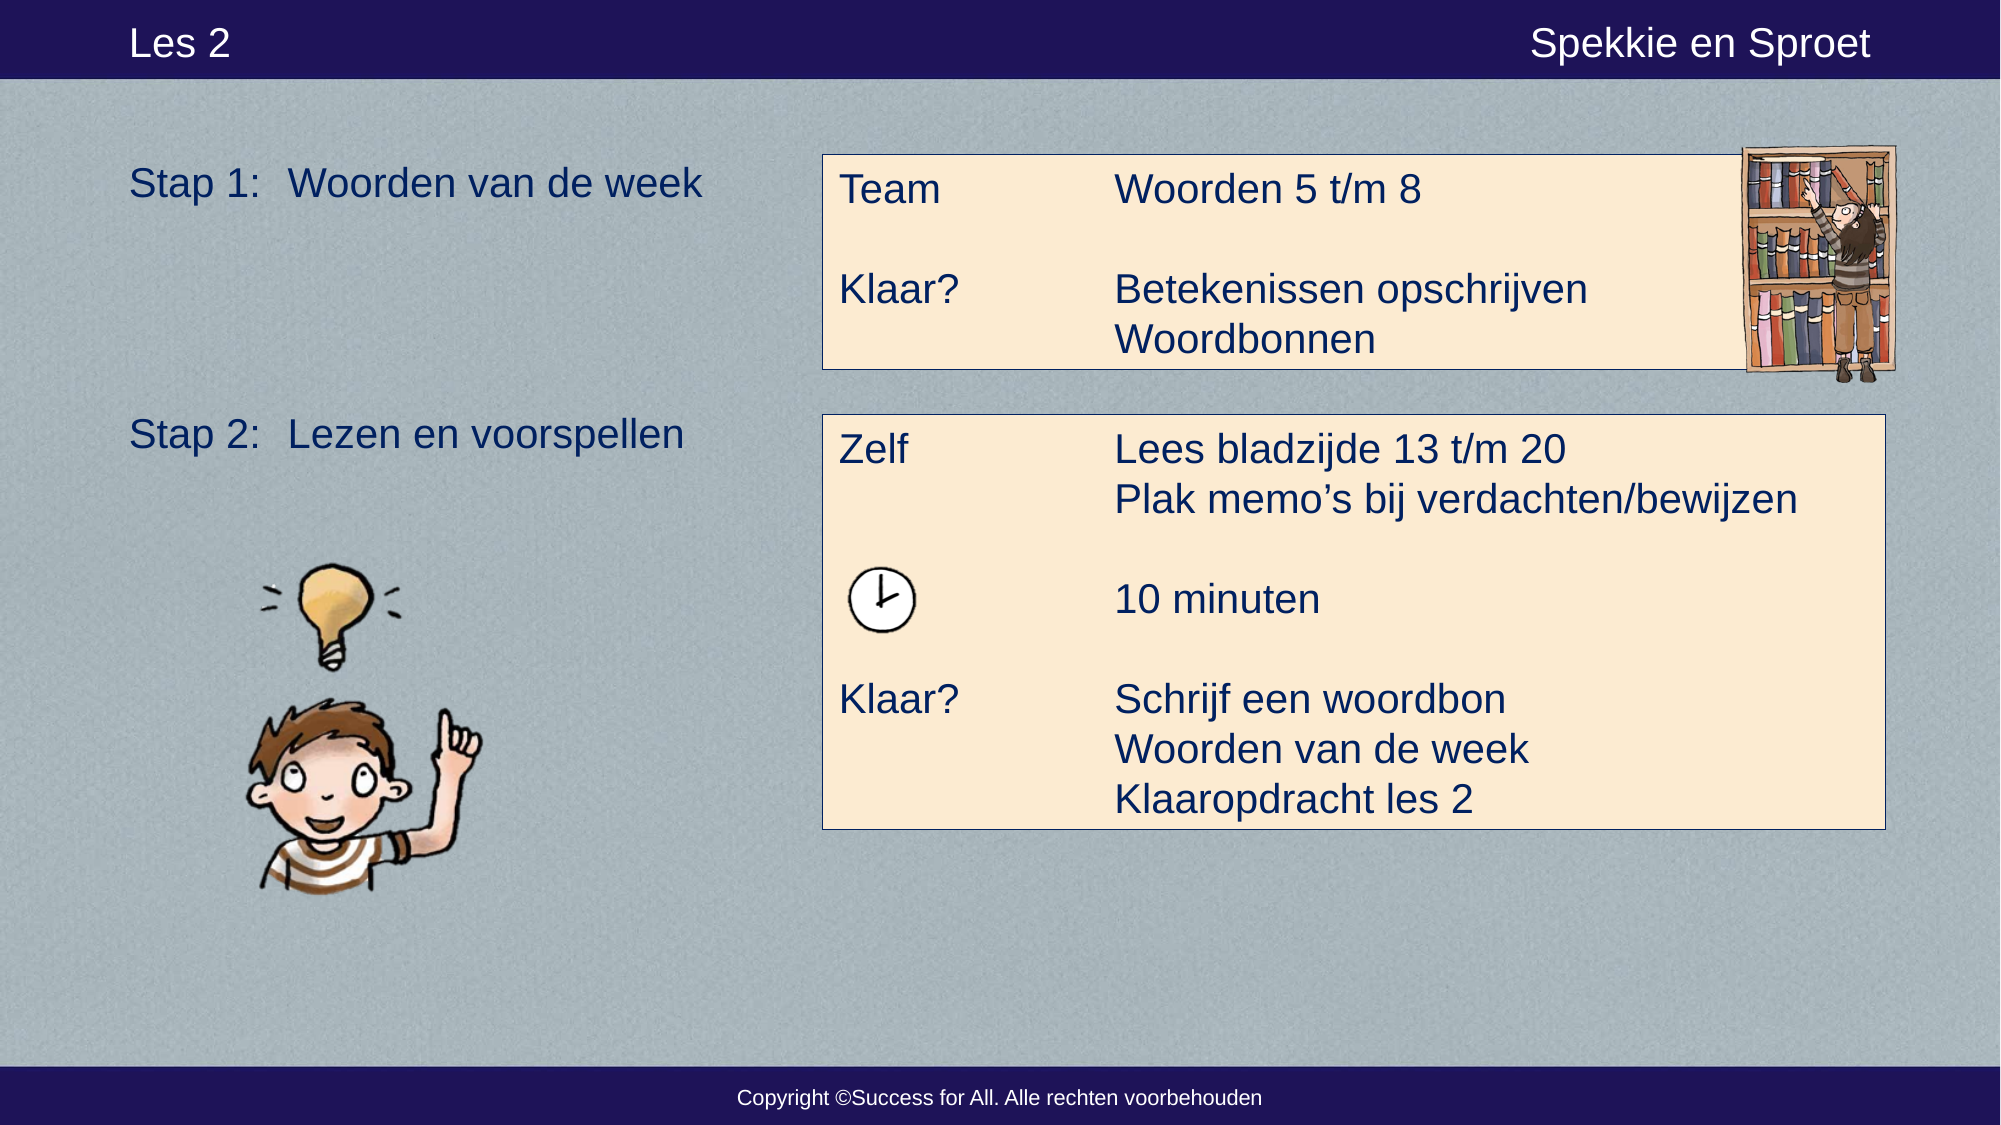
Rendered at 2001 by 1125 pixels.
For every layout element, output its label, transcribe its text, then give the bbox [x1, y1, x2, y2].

text_box Copyright ©Success for All. Alle rechten voorbehouden [0, 1076, 2000, 1125]
text_box Les 2 [114, 8, 354, 73]
text_box Stap 1: Woorden van de week Stap 2: Lezen en voorspellen [114, 148, 907, 514]
text_box Team Woorden 5 t/m 8 Klaar? Betekenissen opschrijven Woordbonnen [822, 154, 1725, 370]
picture [0, 0, 2001, 1125]
text_box Spekkie en Sproet [999, 8, 1886, 73]
text_box Zelf Lees bladzijde 13 t/m 20 Plak memo’s bij verdachten/bewijzen 10 minuten Klaar? Schrijf een woordbon Woorden van de week Klaaropdracht les 2 [822, 414, 1886, 830]
